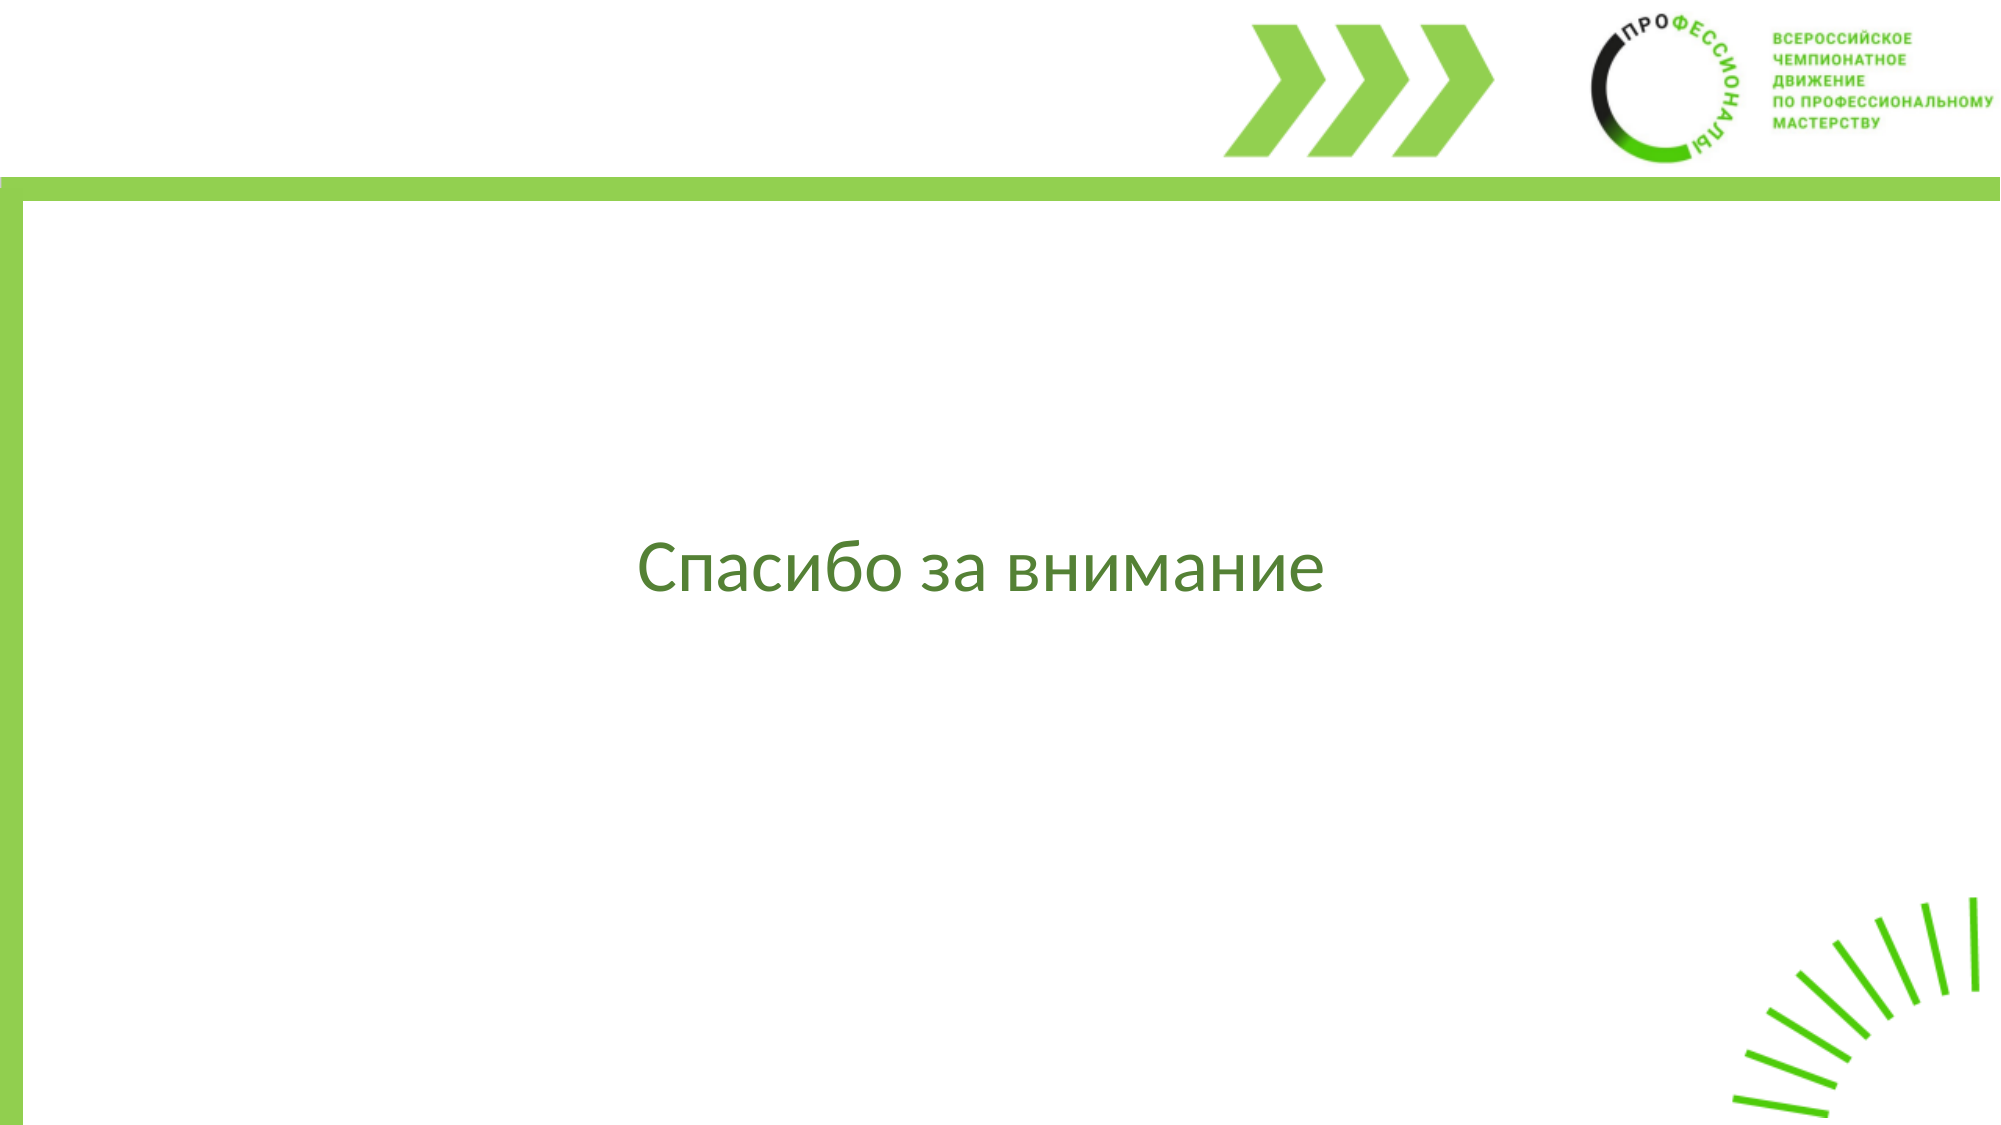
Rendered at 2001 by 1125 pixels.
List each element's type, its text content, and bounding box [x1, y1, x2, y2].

picture [1716, 893, 2000, 1118]
text_box Спасибо за внимание [622, 509, 1378, 615]
picture [0, 177, 2000, 1125]
picture [1210, 11, 2000, 167]
